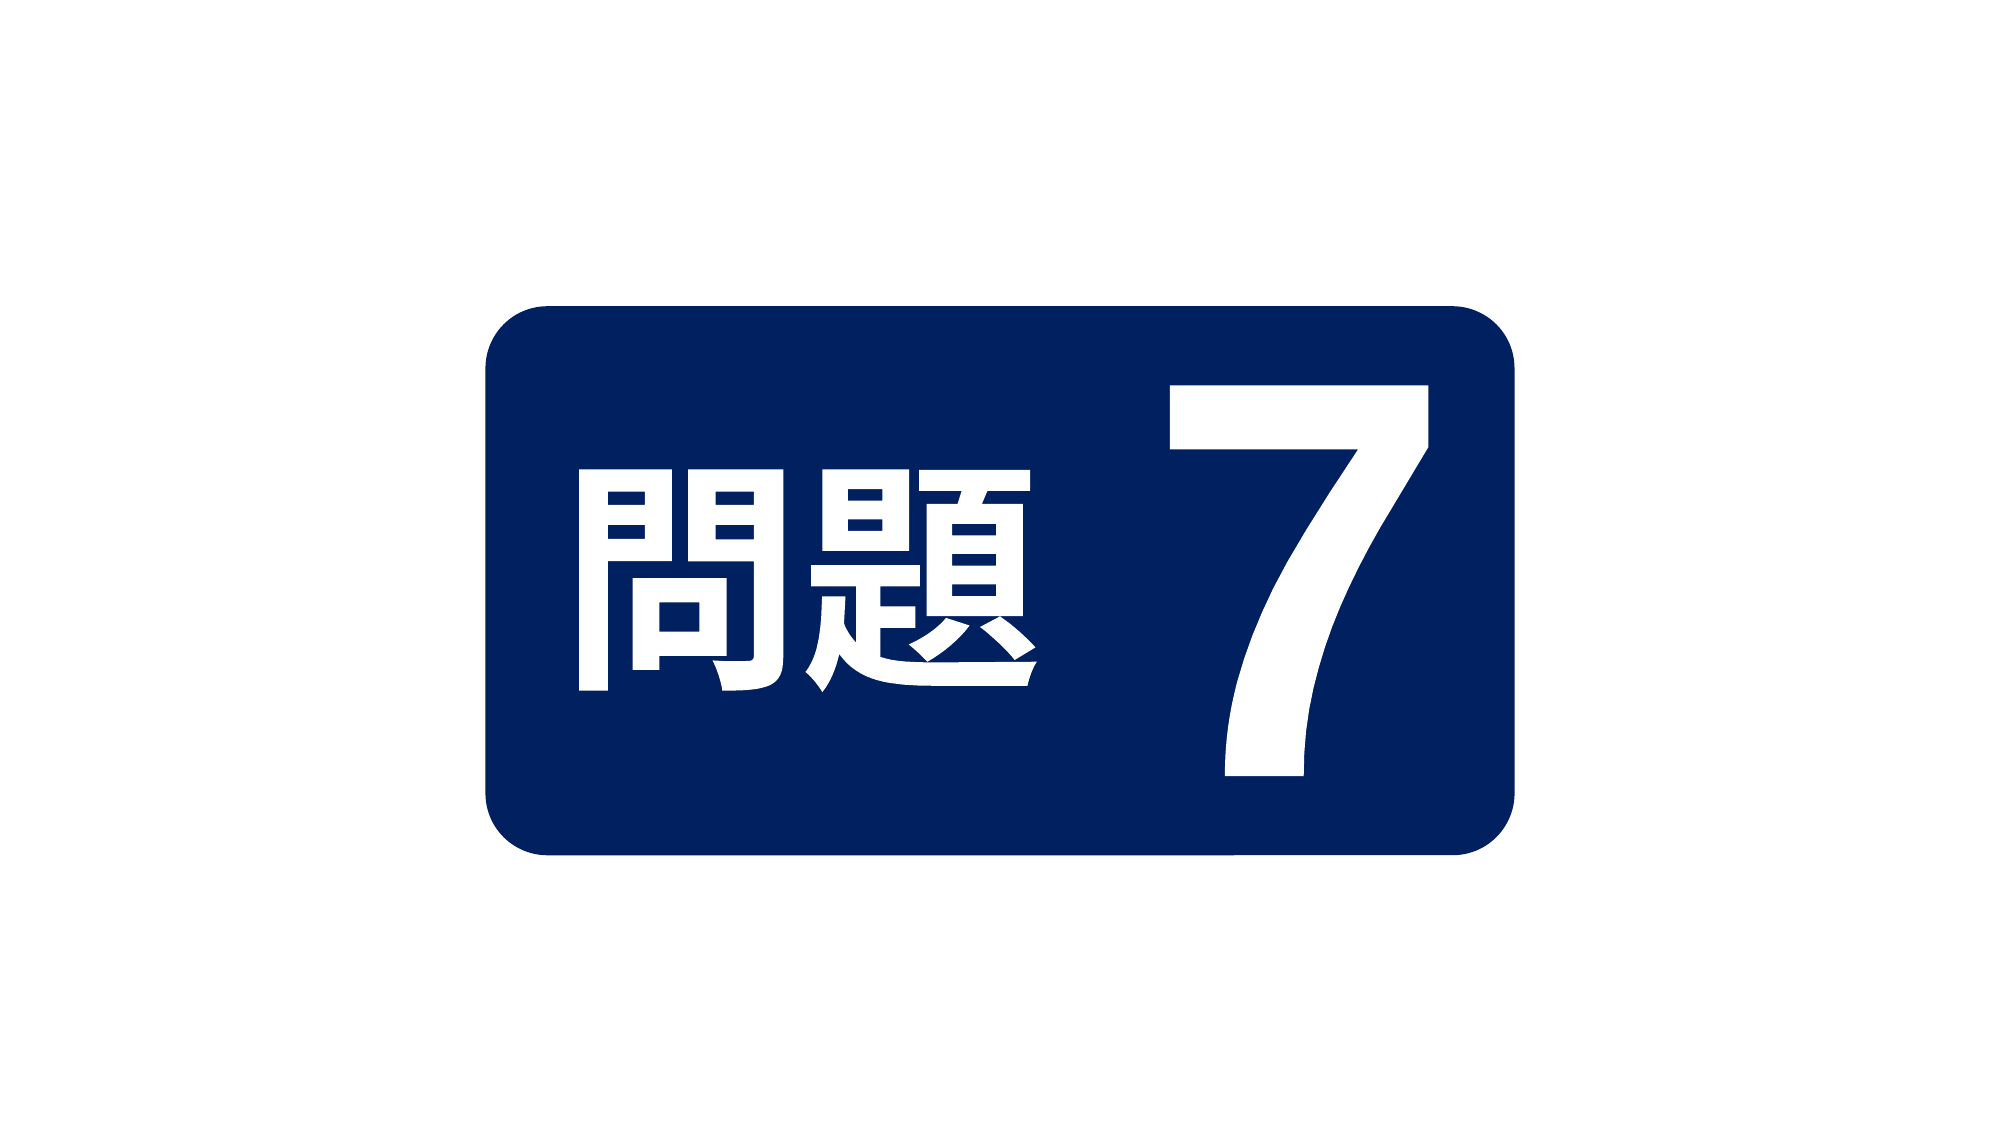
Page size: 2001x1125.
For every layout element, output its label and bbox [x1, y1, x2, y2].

text_box [485, 305, 1515, 856]
